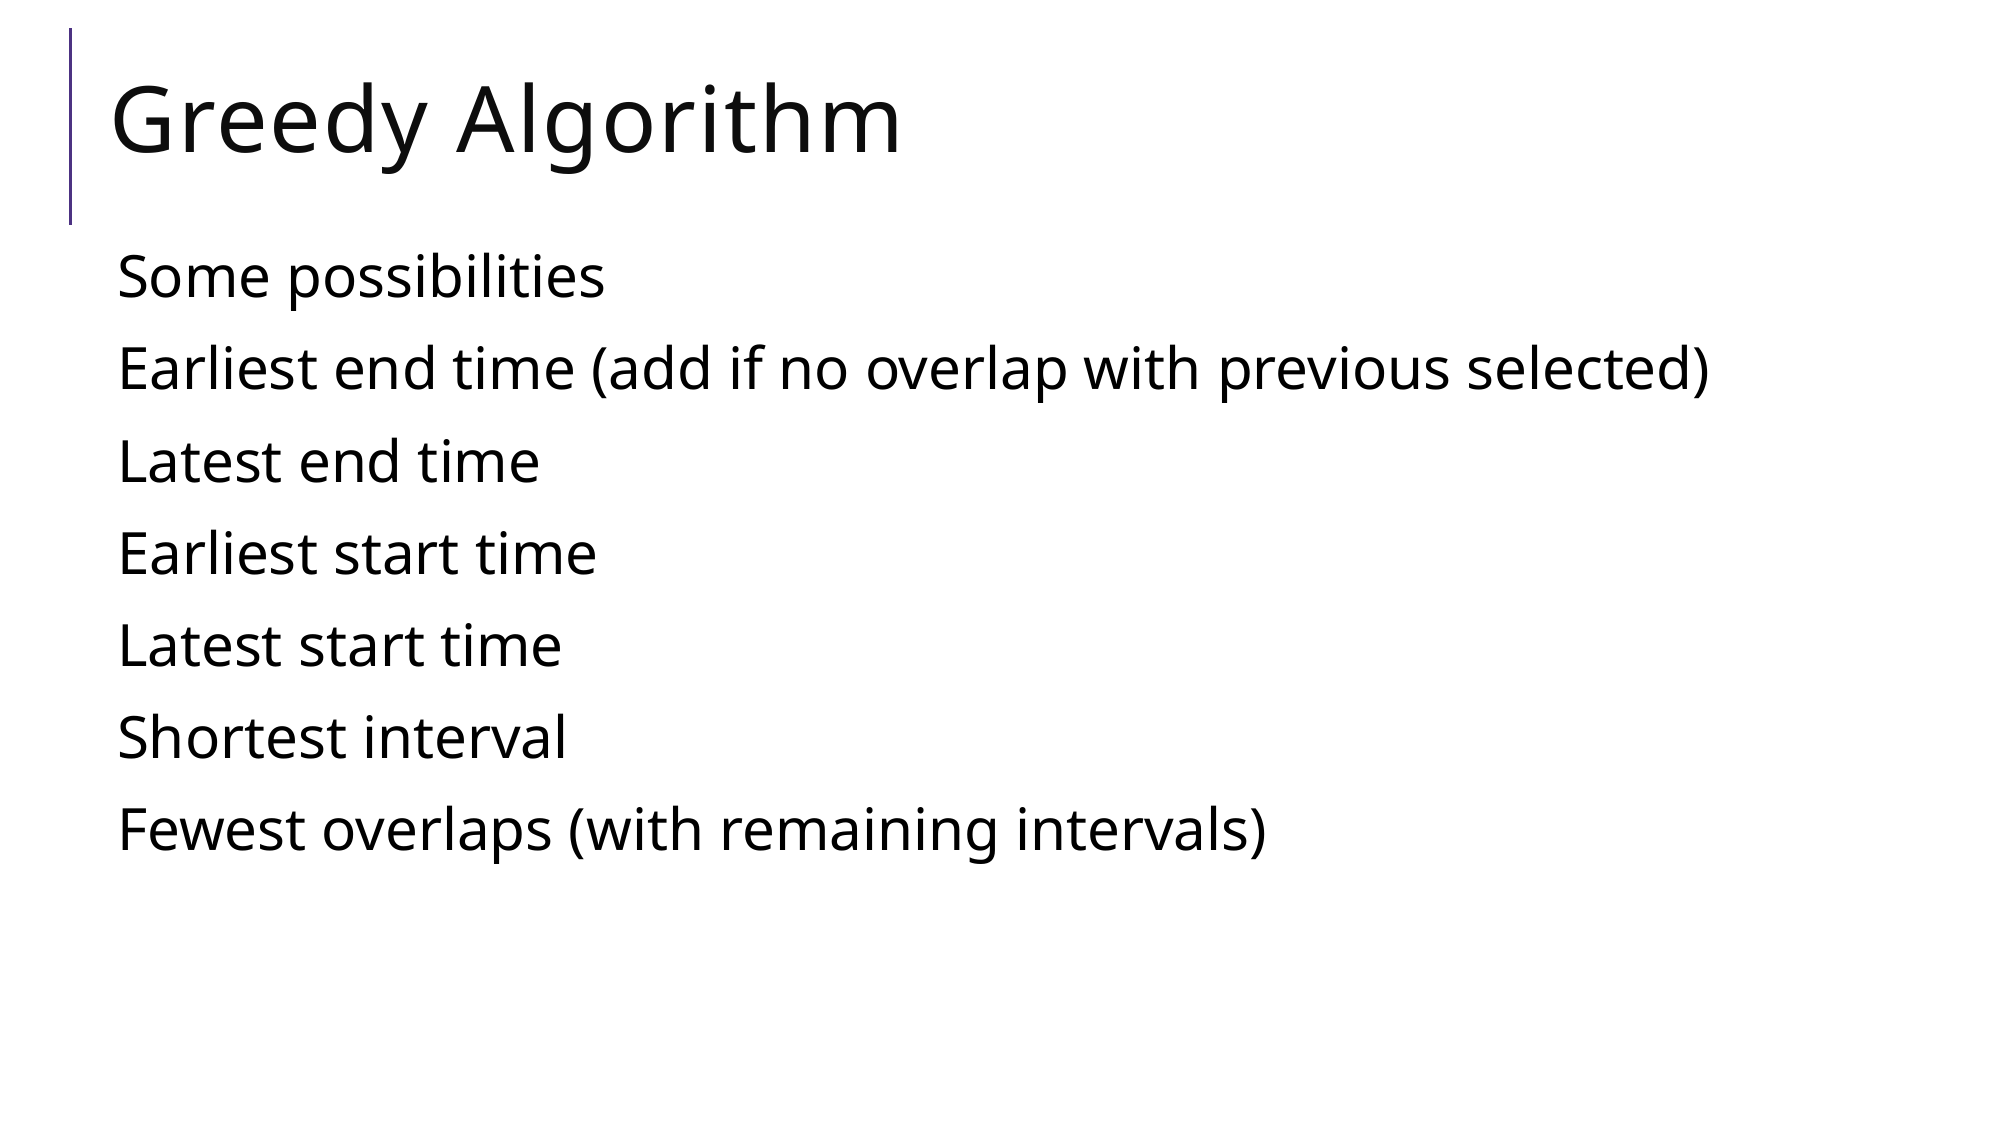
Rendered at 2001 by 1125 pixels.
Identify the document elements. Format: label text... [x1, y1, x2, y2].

list Some possibilities Earliest end time (add if no overlap with previous selected) Latest end time Earliest start time Latest start time Shortest interval Fewest overlaps (with remaining intervals) [94, 240, 1930, 1035]
title Greedy Algorithm [94, 43, 1930, 210]
